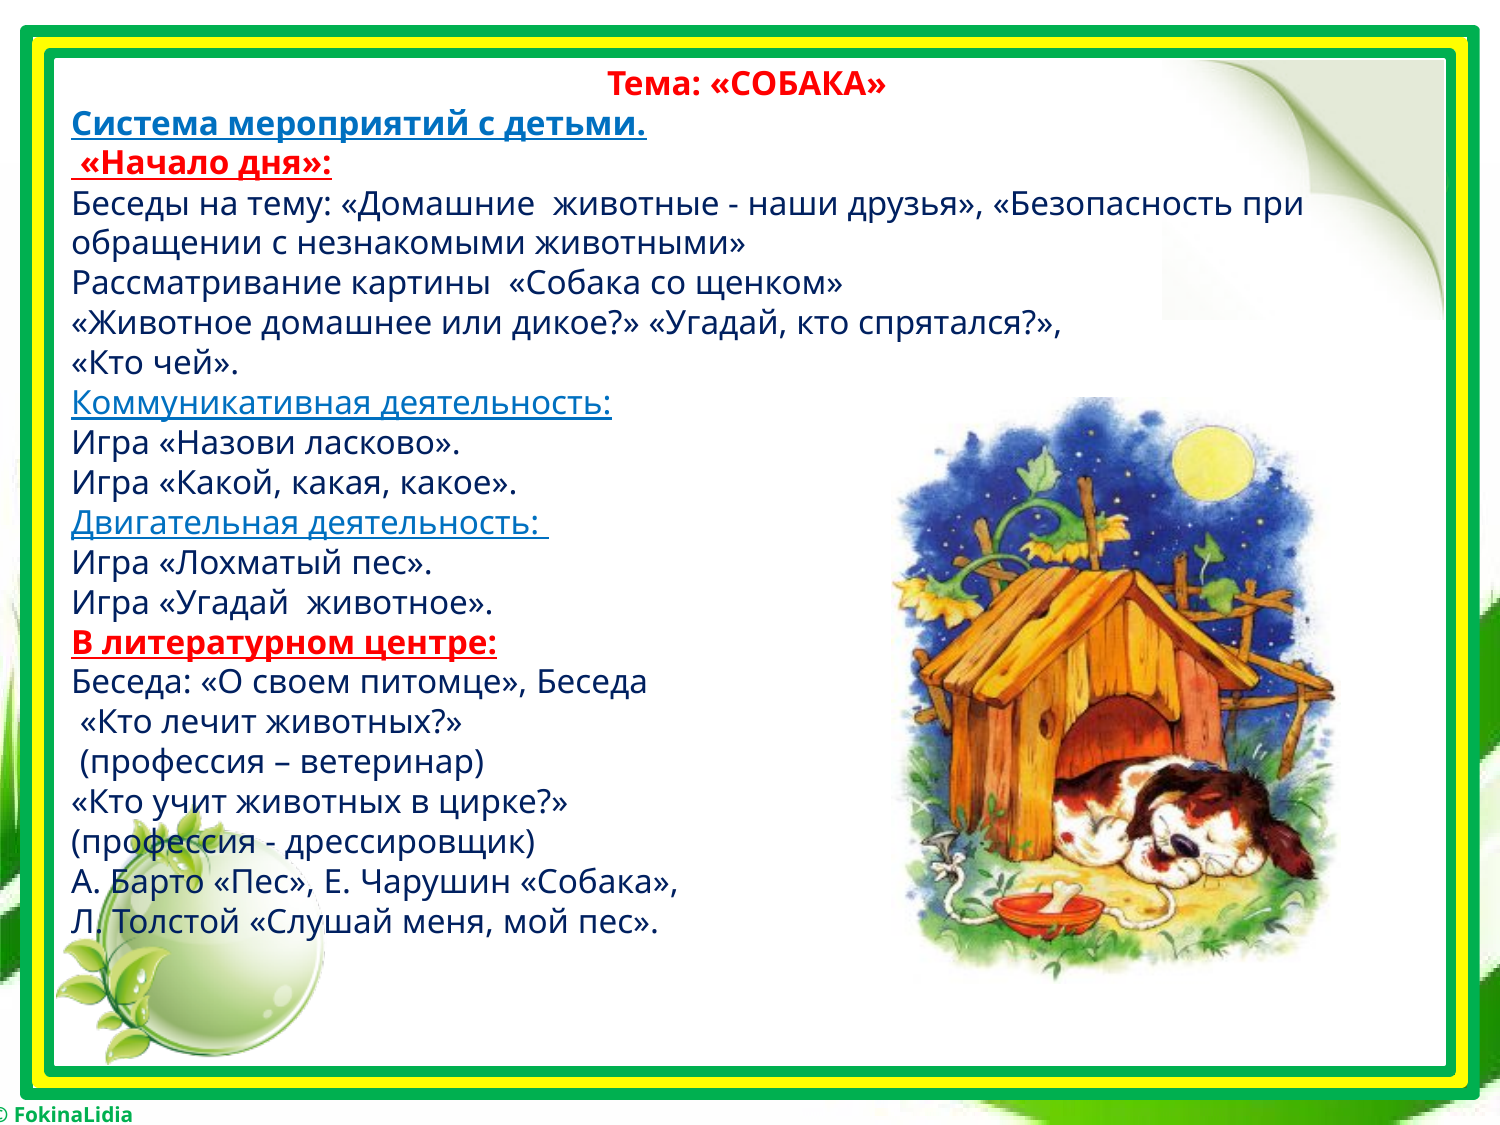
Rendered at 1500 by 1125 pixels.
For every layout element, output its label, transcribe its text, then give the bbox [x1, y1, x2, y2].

picture [0, 0, 1500, 1125]
picture [0, 1108, 6, 1121]
text_box Тема: «СОБАКА» Система мероприятий с детьми. «Начало дня»: Беседы на тему: «Домашние животные - наши друзья», «Безопасность при обращении с незнакомыми животными» Рассматривание картины «Собака со щенком» «Животное домашнее или дикое?» «Угадай, кто спрятался?», «Кто чей». Коммуникативная деятельность: Игра «Назови ласково». Игра «Какой, какая, какое». Двигательная деятельность: Игра «Лохматый пес». Игра «Угадай животное». В литературном центре: Беседа: «О своем питомце», Беседа «Кто лечит животных?» (профессия – ветеринар) «Кто учит животных в цирке?» (профессия - дрессировщик) А. Барто «Пес», Е. Чарушин «Собака», Л. Толстой «Слушай меня, мой пес». [56, 54, 1439, 948]
